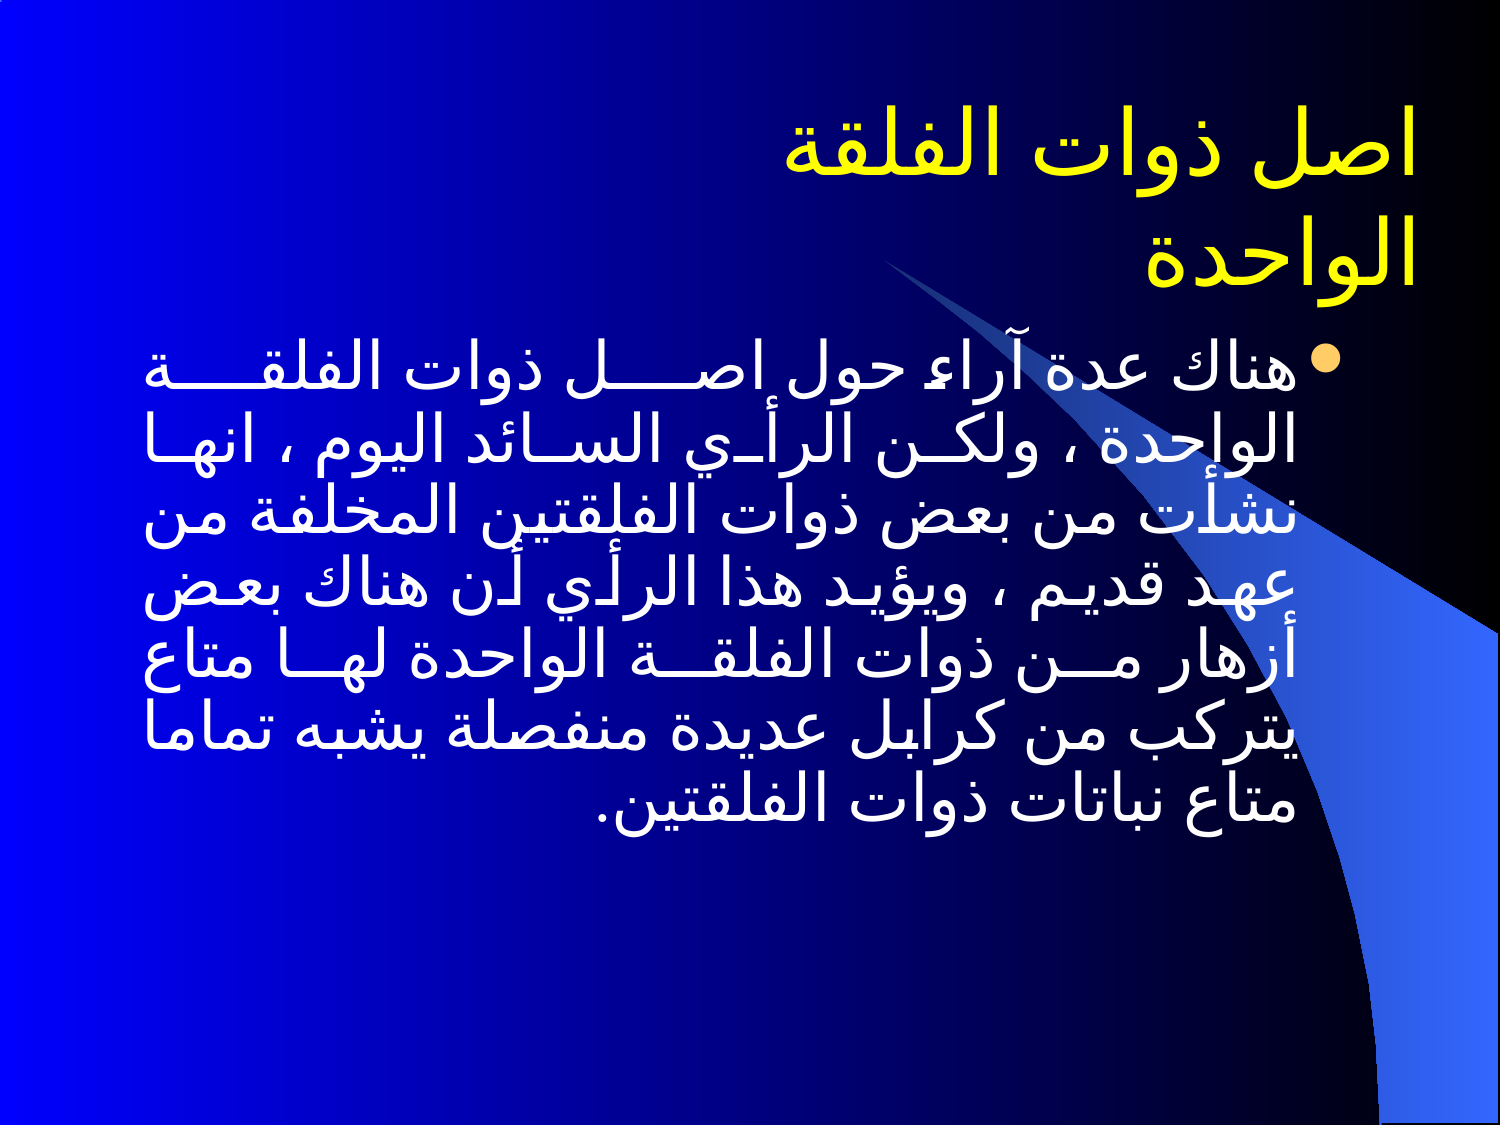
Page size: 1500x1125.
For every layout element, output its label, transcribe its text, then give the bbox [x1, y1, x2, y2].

list هناك عدة آراء حول اصل ذوات الفلقة الواحدة ، ولكن الرأي السائد اليوم ، انها نشأت من بعض ذوات الفلقتين المخلفة من عهد قديم ، ويؤيد هذا الرأي أن هناك بعض أزهار من ذوات الفلقة الواحدة لها متاع يتركب من كرابل عديدة منفصلة يشبه تماما متاع نباتات ذوات الفلقتين. [111, 324, 1388, 776]
title اصل ذوات الفلقة الواحدة [637, 99, 1438, 288]
